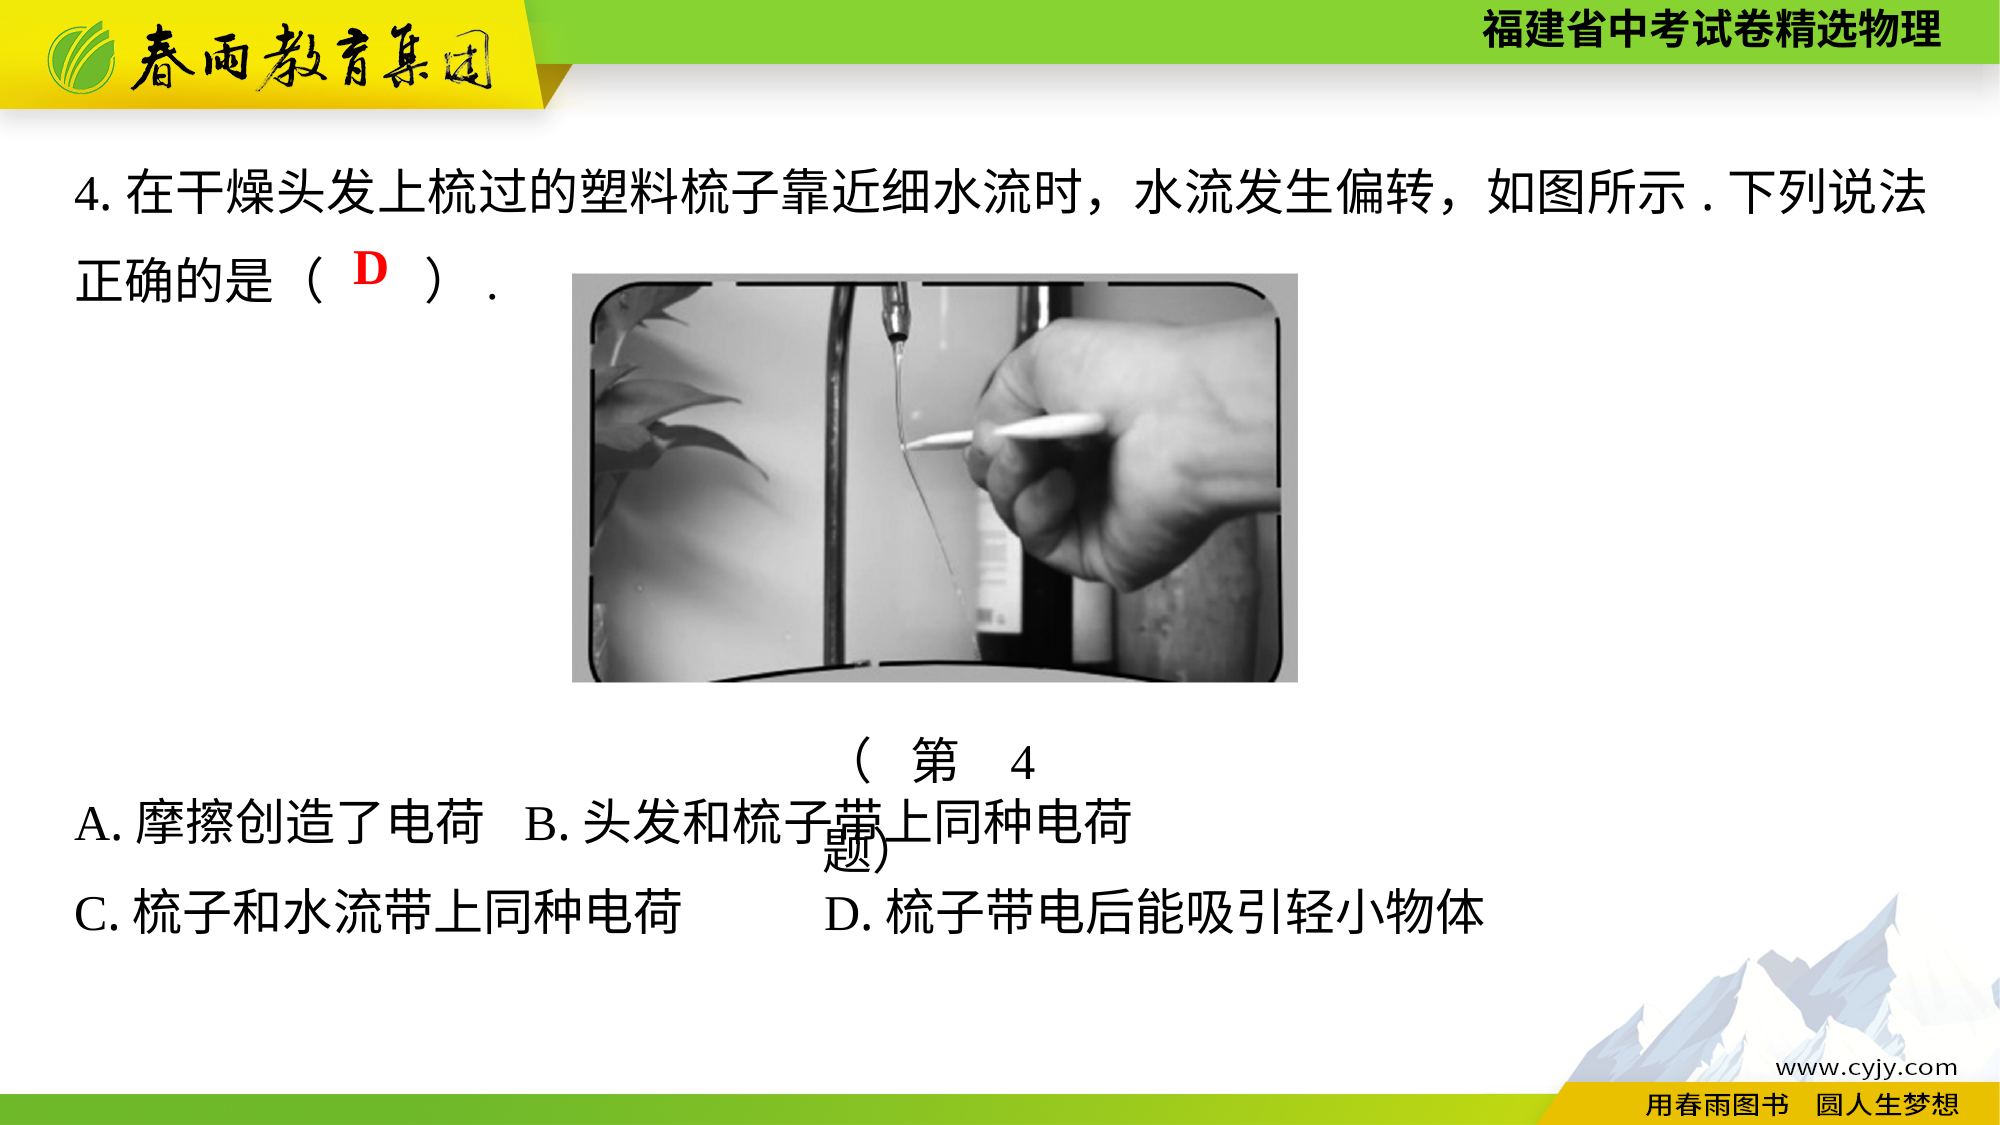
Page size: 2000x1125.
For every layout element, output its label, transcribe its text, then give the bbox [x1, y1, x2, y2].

text_box D [338, 226, 403, 302]
list 4.在干燥头发上梳过的塑料梳子靠近细水流时，水流发生偏转，如图所示.下列说法正确的是（ ）. A.摩擦创造了电荷 B.头发和梳子带上同种电荷 C.梳子和水流带上同种电荷 D.梳子带电后能吸引轻小物体 [59, 122, 1944, 956]
picture [0, 0, 2000, 1125]
text_box （第4题） [807, 697, 1063, 798]
